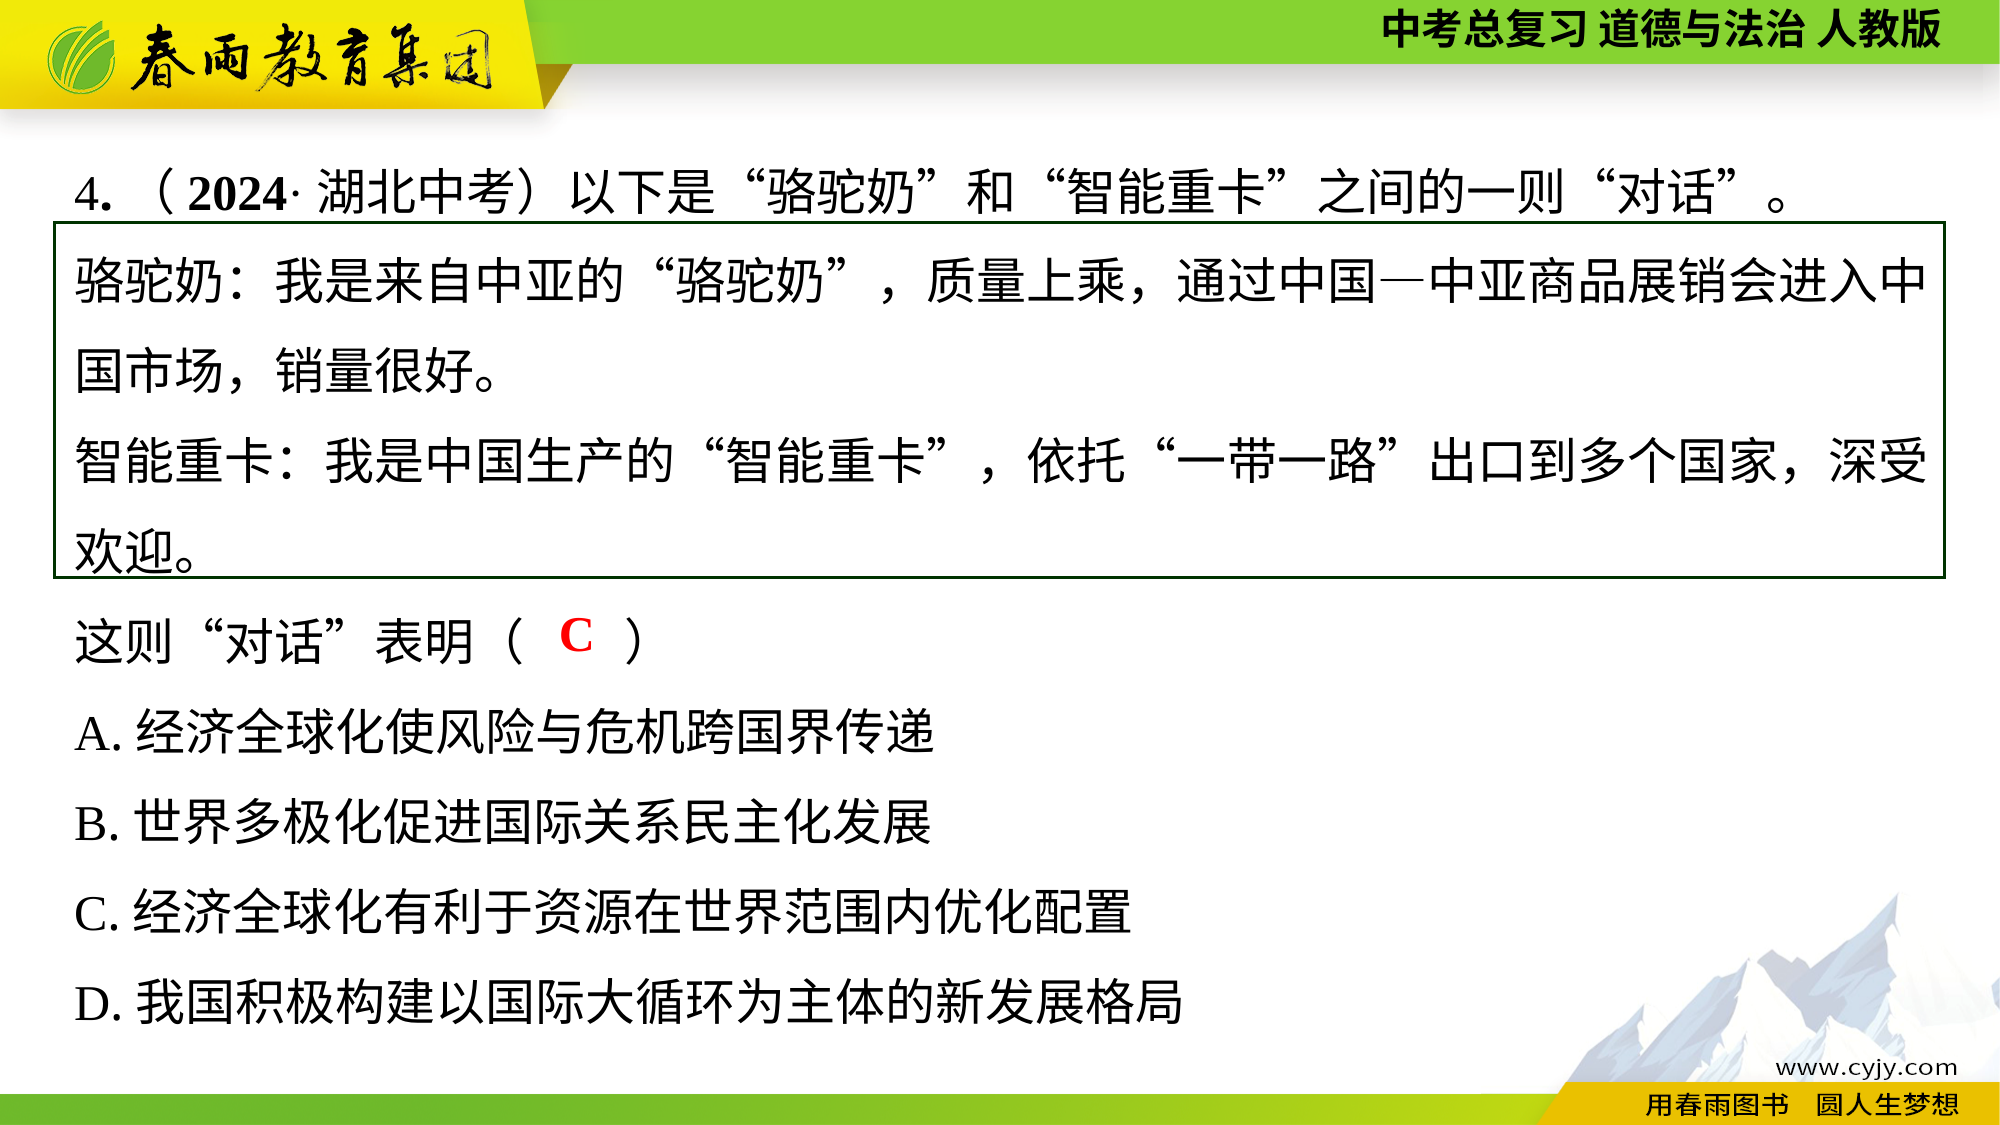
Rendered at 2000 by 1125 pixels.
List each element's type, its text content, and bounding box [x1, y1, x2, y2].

list 4.（2024·湖北中考）以下是“骆驼奶”和“智能重卡”之间的一则“对话”。 骆驼奶：我是来自中亚的“骆驼奶”，质量上乘，通过中国—中亚商品展销会进入中国市场，销量很好。 智能重卡：我是中国生产的“智能重卡”，依托“一带一路”出口到多个国家，深受欢迎。 这则“对话”表明（ ） A.经济全球化使风险与危机跨国界传递 B.世界多极化促进国际关系民主化发展 C.经济全球化有利于资源在世界范围内优化配置 D.我国积极构建以国际大循环为主体的新发展格局 [59, 122, 1944, 222]
list 4.（2024·湖北中考）以下是“骆驼奶”和“智能重卡”之间的一则“对话”。 骆驼奶：我是来自中亚的“骆驼奶”，质量上乘，通过中国—中亚商品展销会进入中国市场，销量很好。 智能重卡：我是中国生产的“智能重卡”，依托“一带一路”出口到多个国家，深受欢迎。 这则“对话”表明（ ） A.经济全球化使风险与危机跨国界传递 B.世界多极化促进国际关系民主化发展 C.经济全球化有利于资源在世界范围内优化配置 D.我国积极构建以国际大循环为主体的新发展格局 [59, 578, 1944, 1035]
picture [0, 0, 2000, 1125]
text_box C [543, 594, 610, 670]
text_box [54, 222, 1945, 578]
